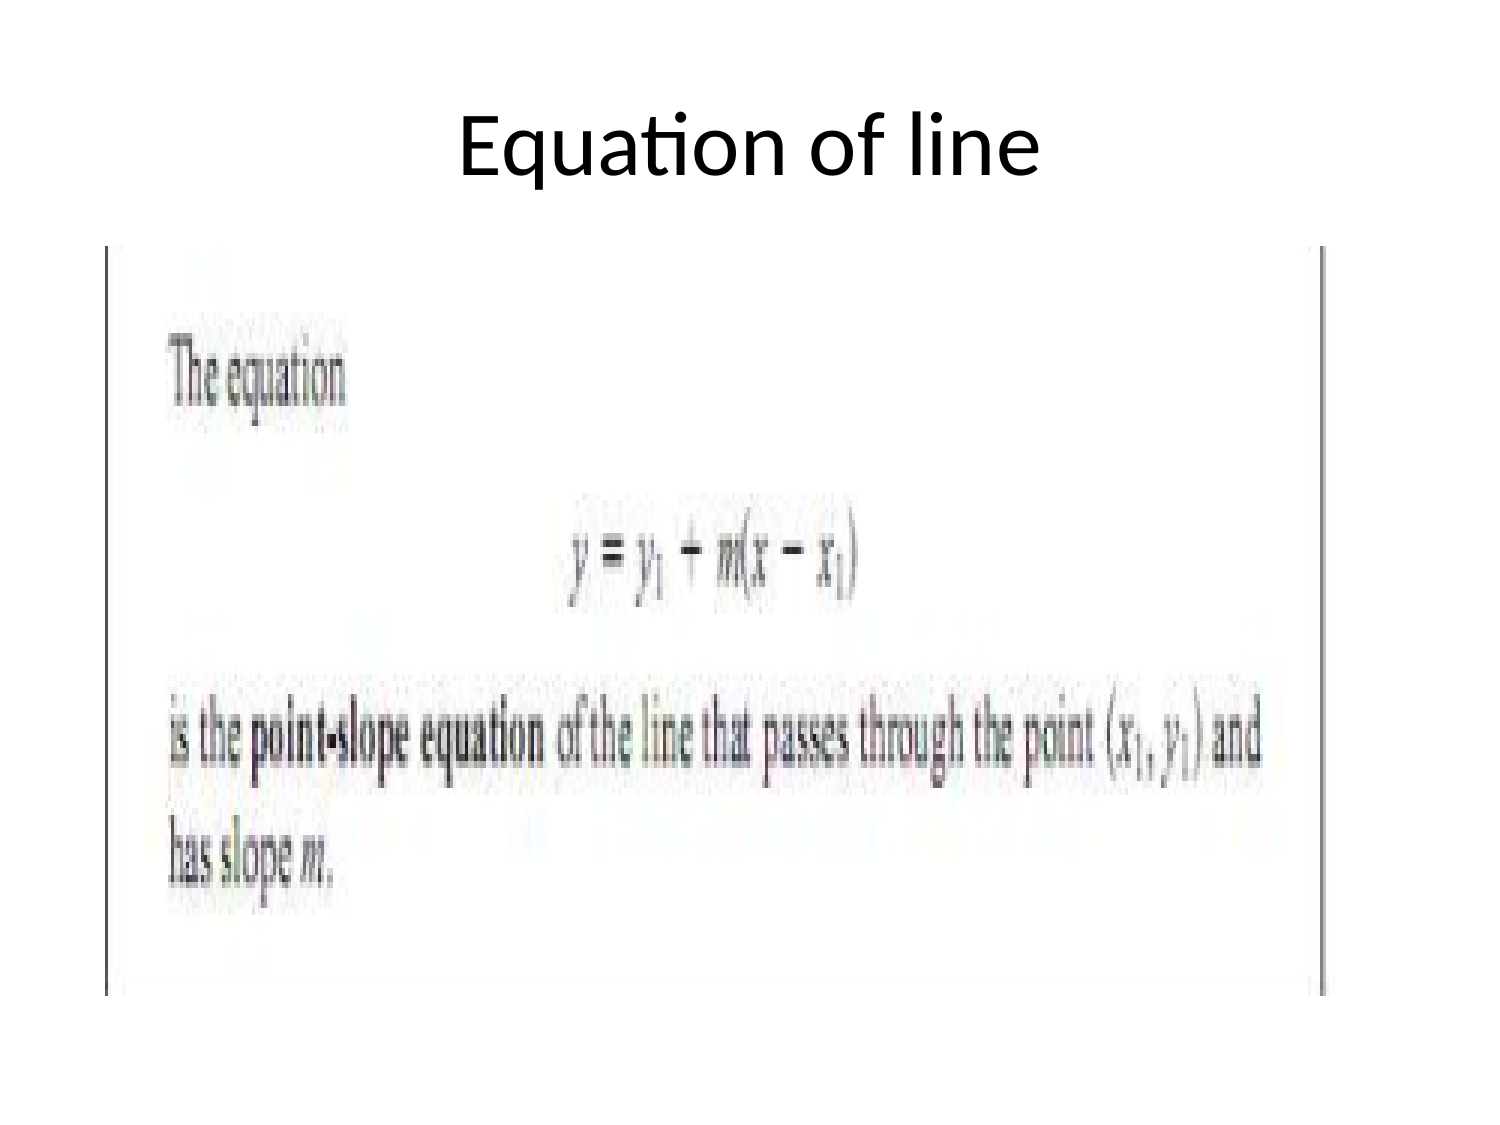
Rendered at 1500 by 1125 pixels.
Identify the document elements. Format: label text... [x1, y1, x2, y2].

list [105, 245, 1337, 997]
title Equation of line [75, 45, 1425, 233]
